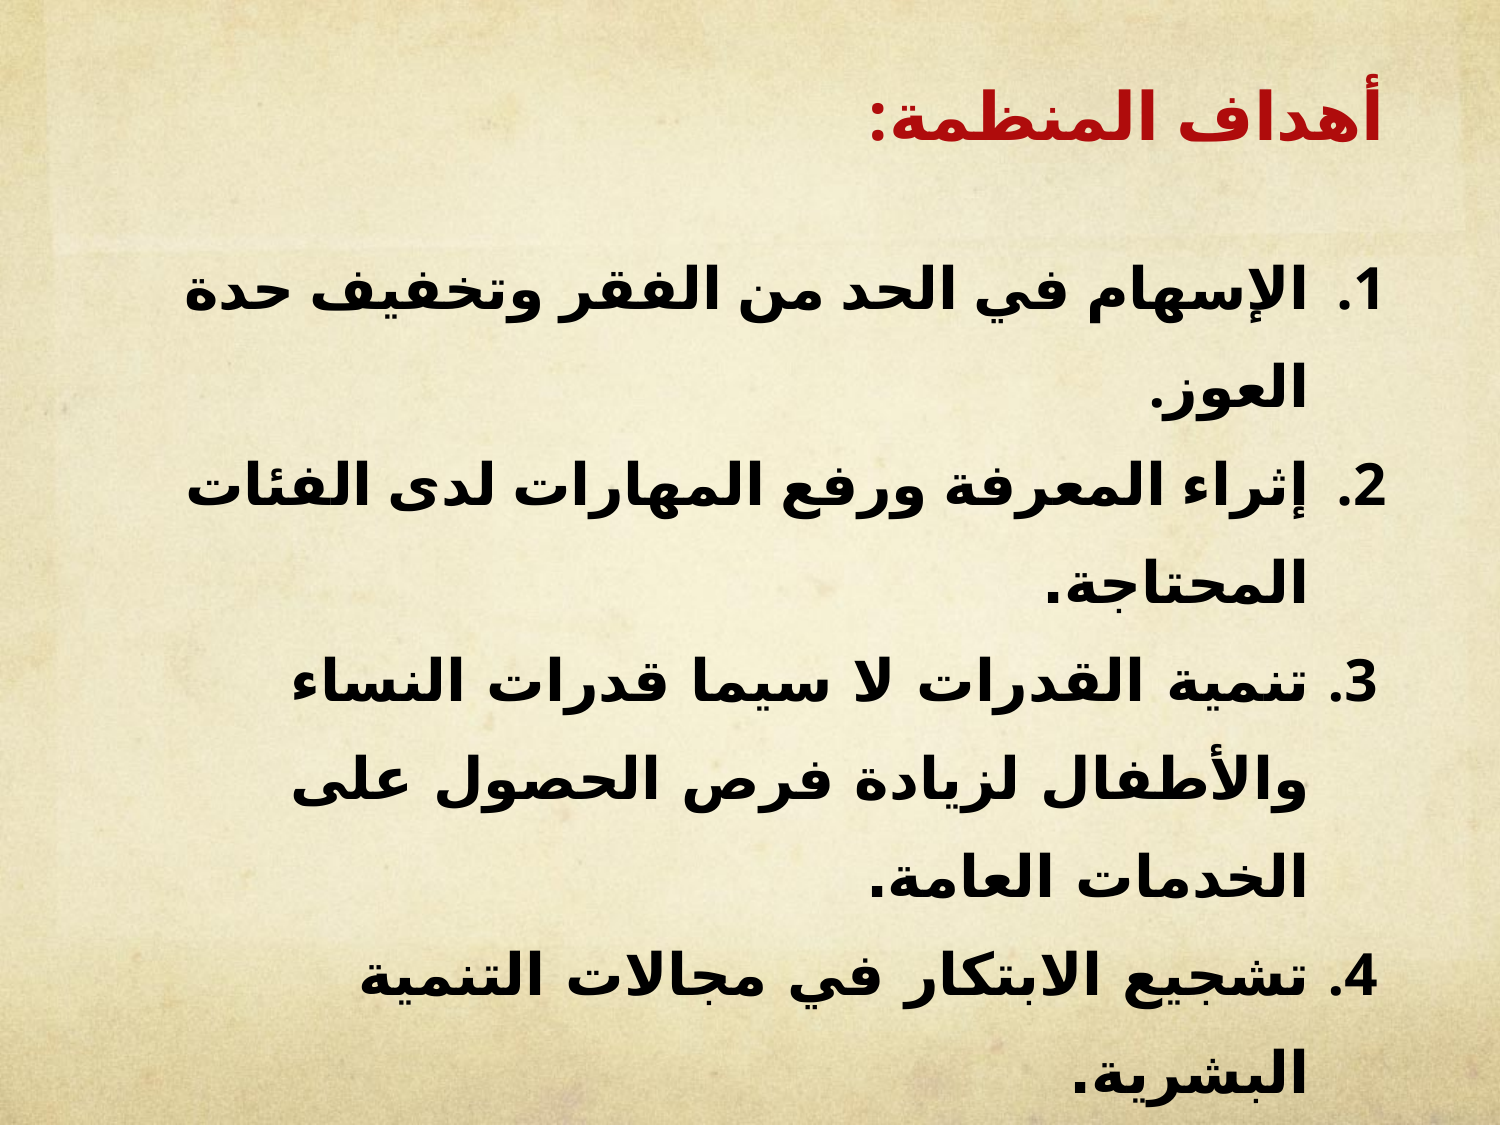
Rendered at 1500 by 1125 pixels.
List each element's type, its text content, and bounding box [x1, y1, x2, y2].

text_box أهداف المنظمة: الإسهام في الحد من الفقر وتخفيف حدة العوز. إثراء المعرفة ورفع المهارات لدى الفئات المحتاجة. تنمية القدرات لا سيما قدرات النساء والأطفال لزيادة فرص الحصول على الخدمات العامة. تشجيع الابتكار في مجالات التنمية البشرية. المبادرة ببرامج مبتكرة تكون قدوة ونموذج يحتذى به. [100, 66, 1400, 1125]
picture [0, 0, 1500, 1125]
